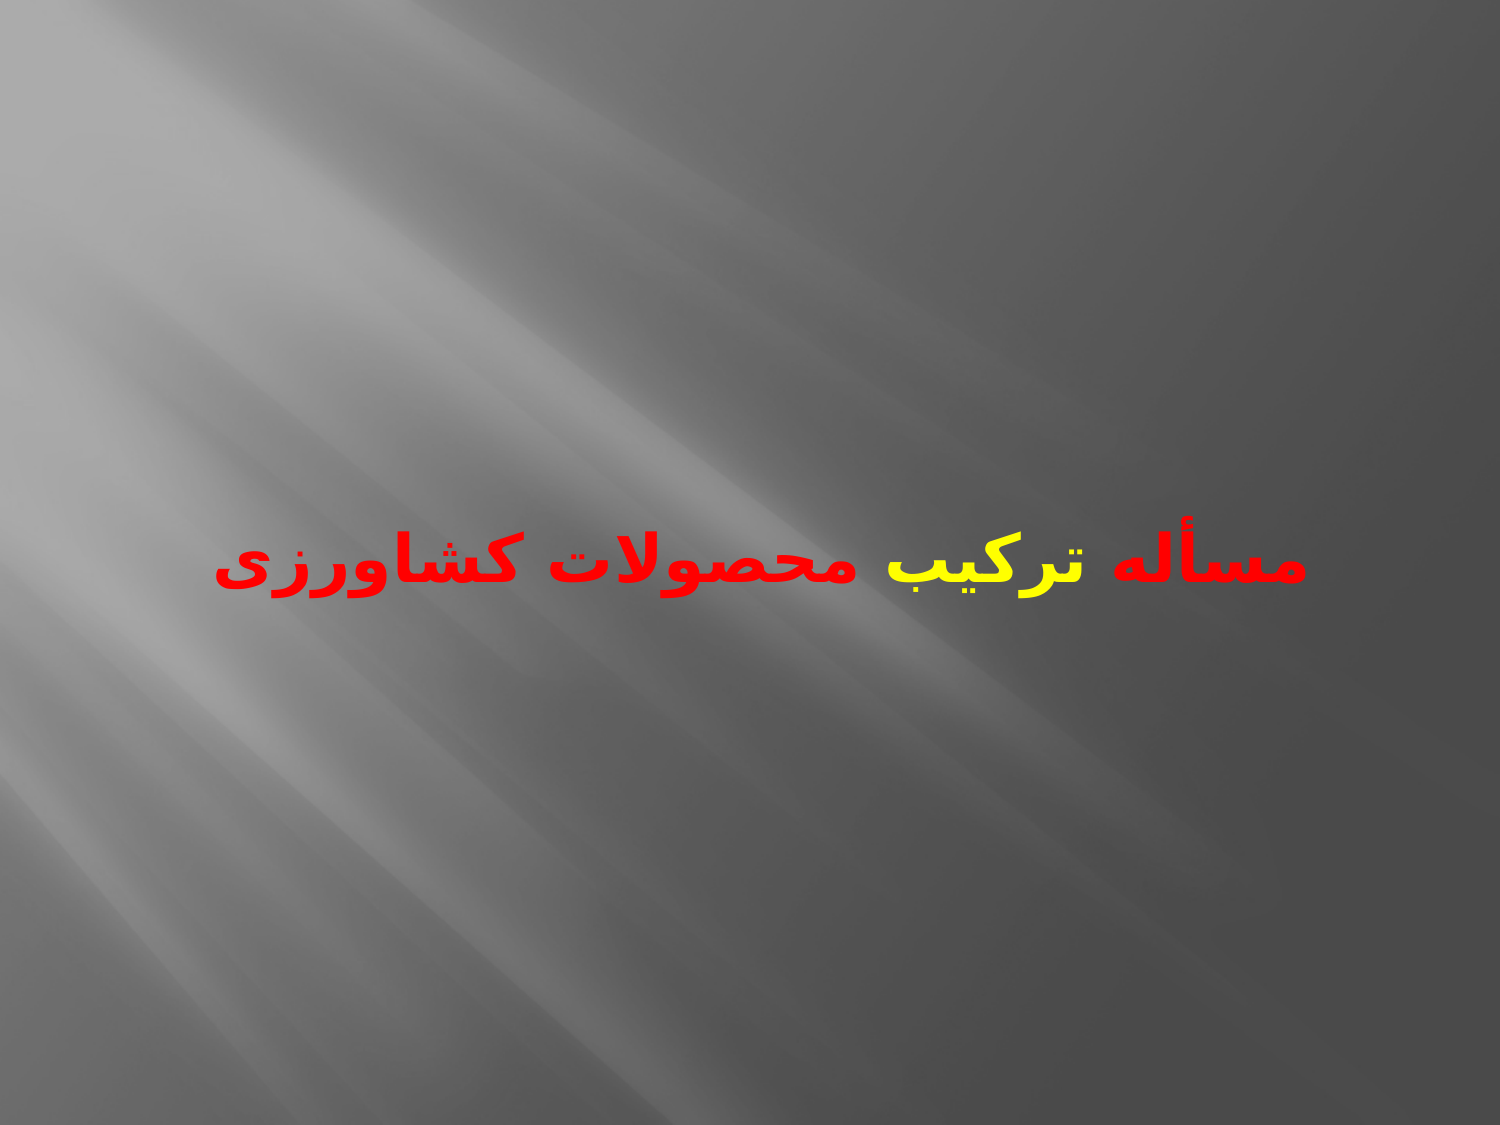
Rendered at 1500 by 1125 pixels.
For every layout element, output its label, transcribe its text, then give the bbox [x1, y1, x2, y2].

text_box مسأله ترکیب محصولات کشاورزی [174, 520, 1326, 604]
